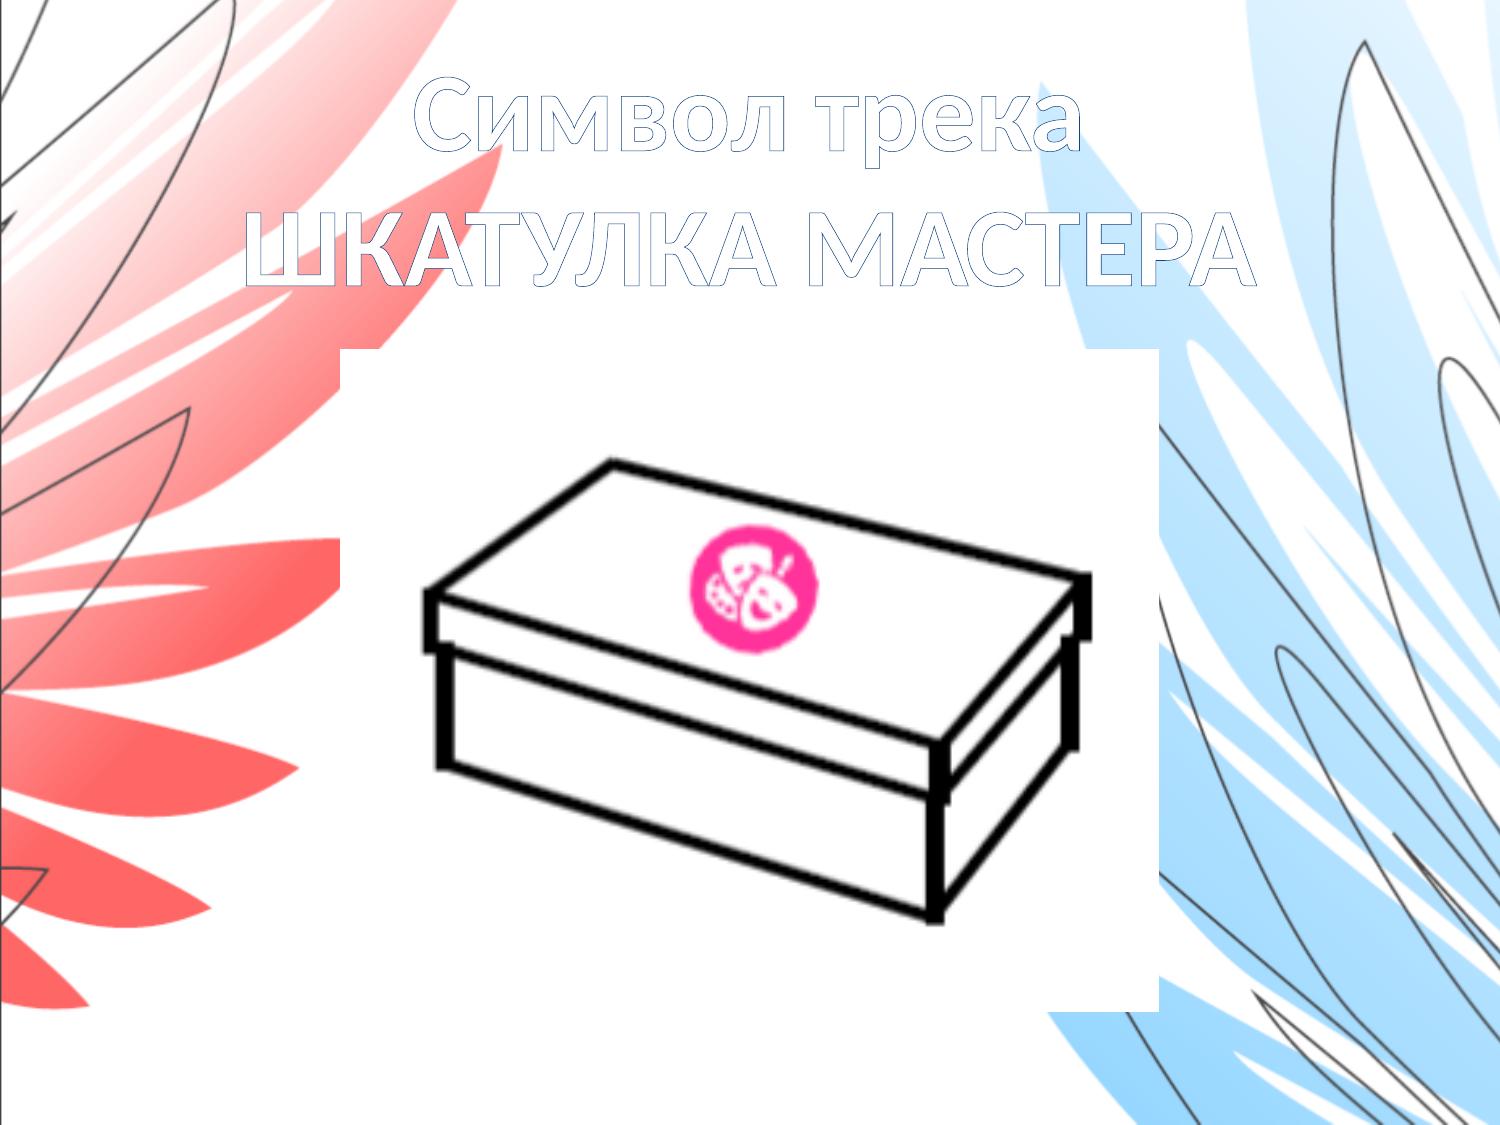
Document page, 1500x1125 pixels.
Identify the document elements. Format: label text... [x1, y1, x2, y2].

picture [0, 0, 1500, 1125]
text_box Символ трека ШКАТУЛКА МАСТЕРА [225, 30, 1273, 316]
